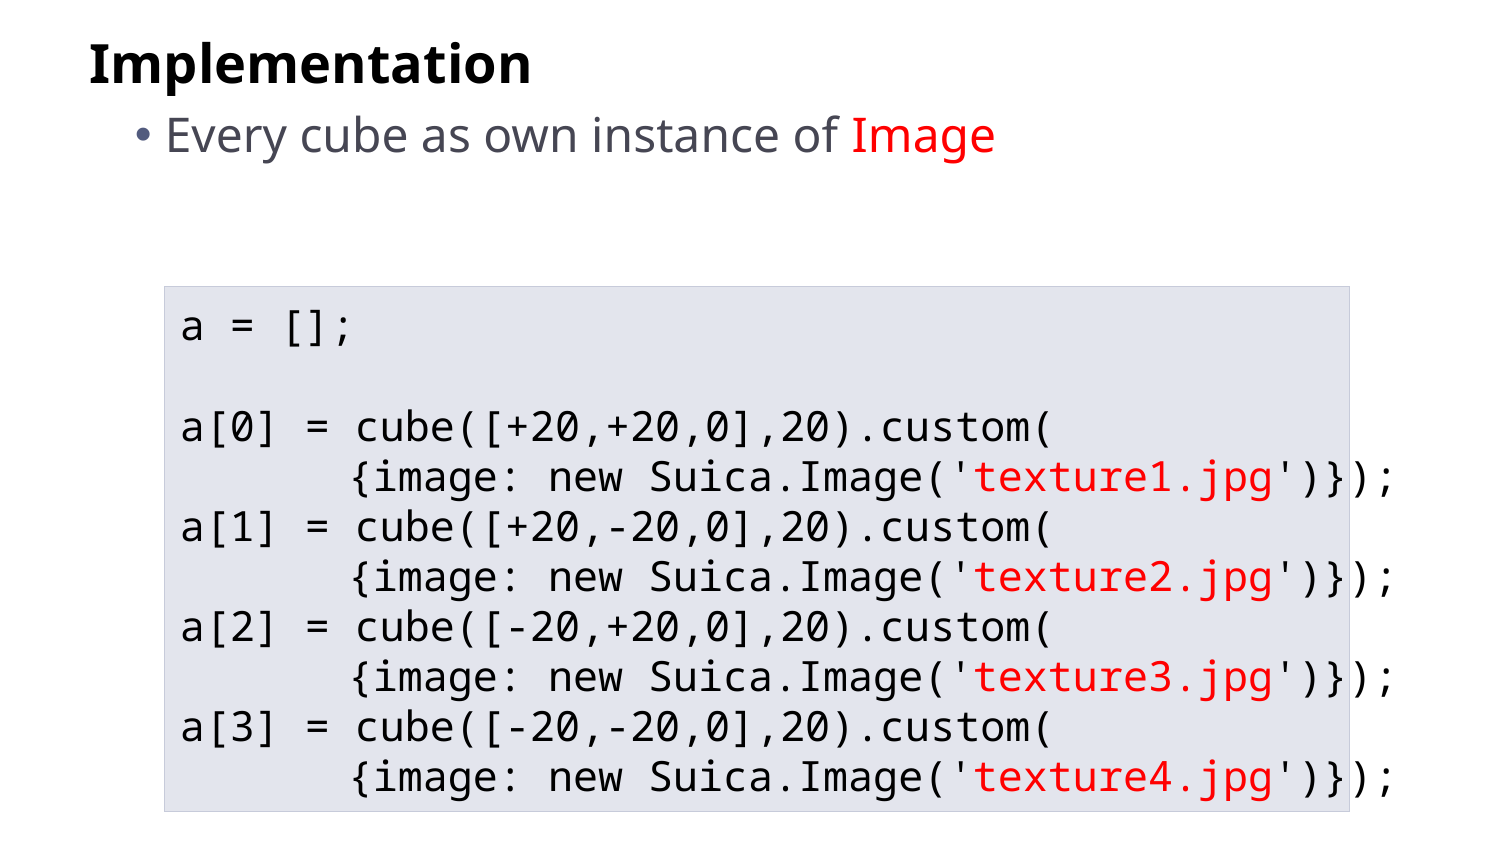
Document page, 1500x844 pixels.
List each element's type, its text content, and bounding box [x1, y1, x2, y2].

text_box a = []; a[0] = cube([+20,+20,0],20).custom( {image: new Suica.Image('texture1.jpg')}); a[1] = cube([+20,-20,0],20).custom( {image: new Suica.Image('texture2.jpg')}); a[2] = cube([-20,+20,0],20).custom( {image: new Suica.Image('texture3.jpg')}); a[3] = cube([-20,-20,0],20).custom( {image: new Suica.Image('texture4.jpg')}); [164, 286, 1350, 812]
list Implementation Every cube as own instance of Image [75, 21, 1475, 835]
